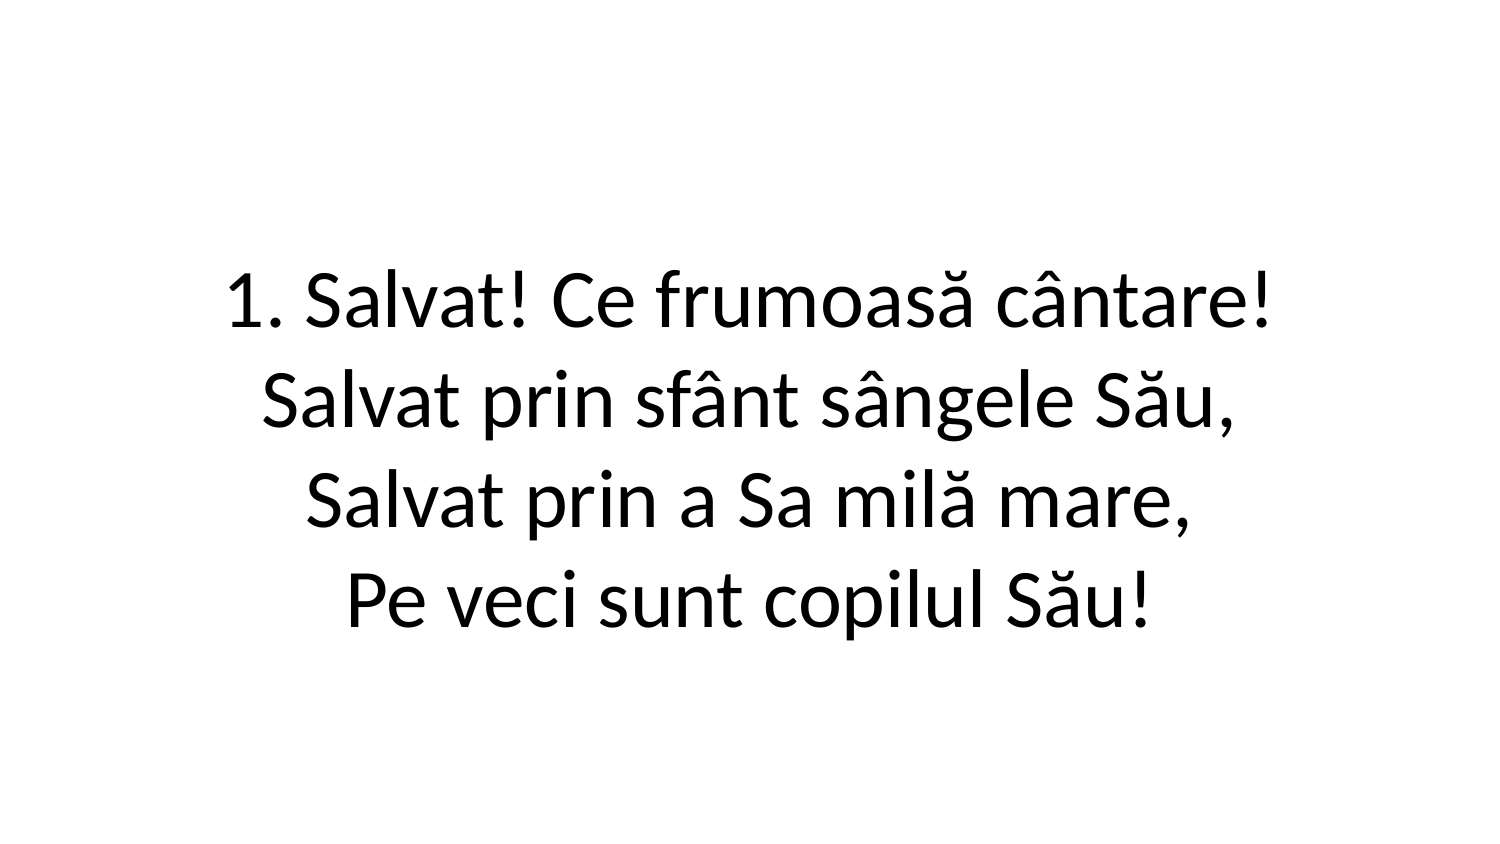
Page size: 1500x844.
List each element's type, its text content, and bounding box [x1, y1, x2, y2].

text_box 1. Salvat! Ce frumoasă cântare! Salvat prin sfânt sângele Său, Salvat prin a Sa milă mare, Pe veci sunt copilul Său! [208, 192, 1292, 652]
